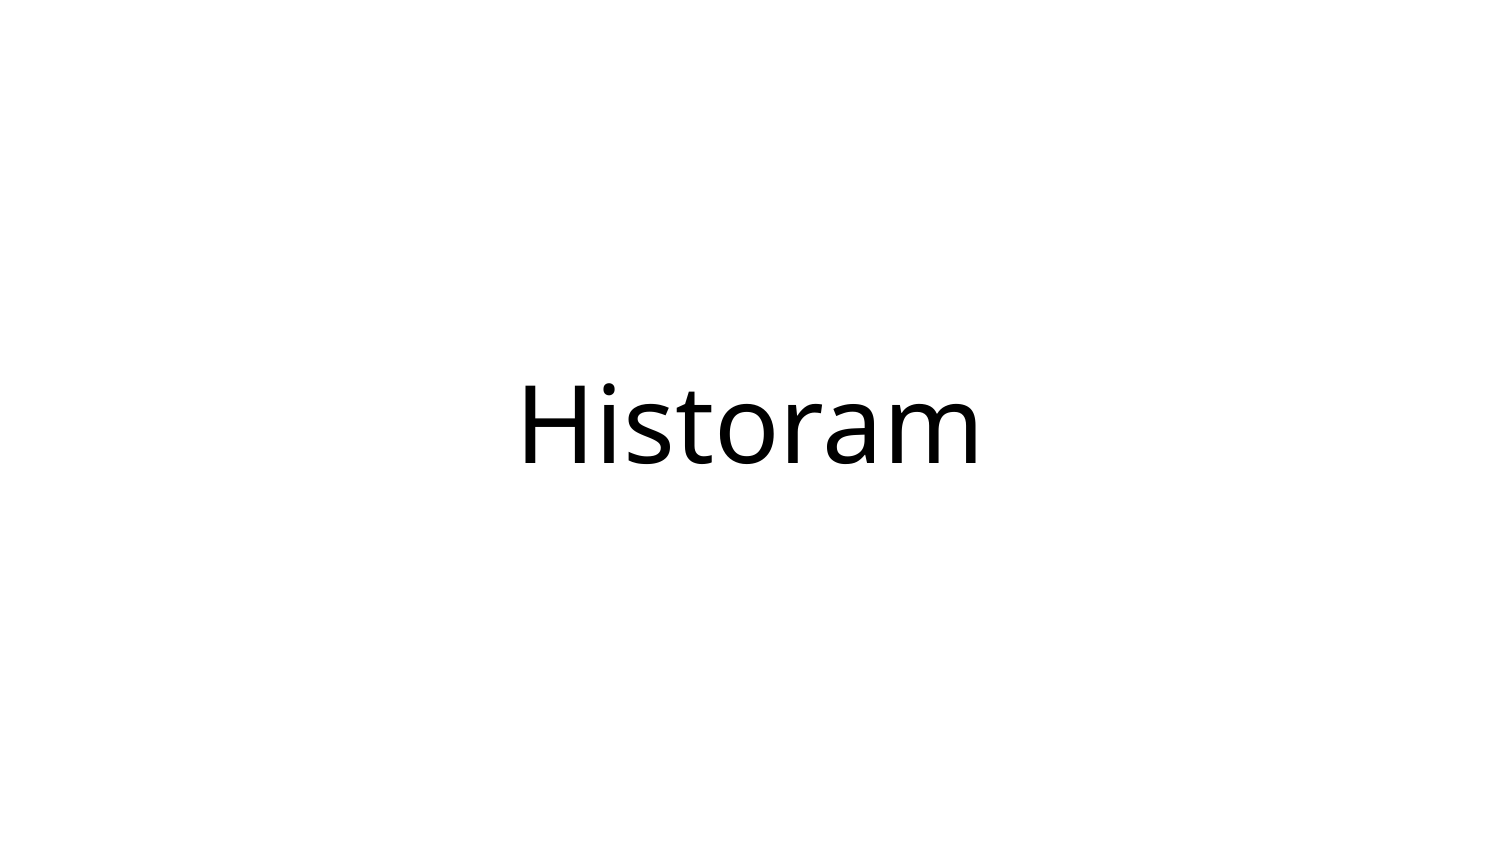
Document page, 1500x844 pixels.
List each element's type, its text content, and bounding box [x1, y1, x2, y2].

title Historam [51, 140, 1449, 704]
